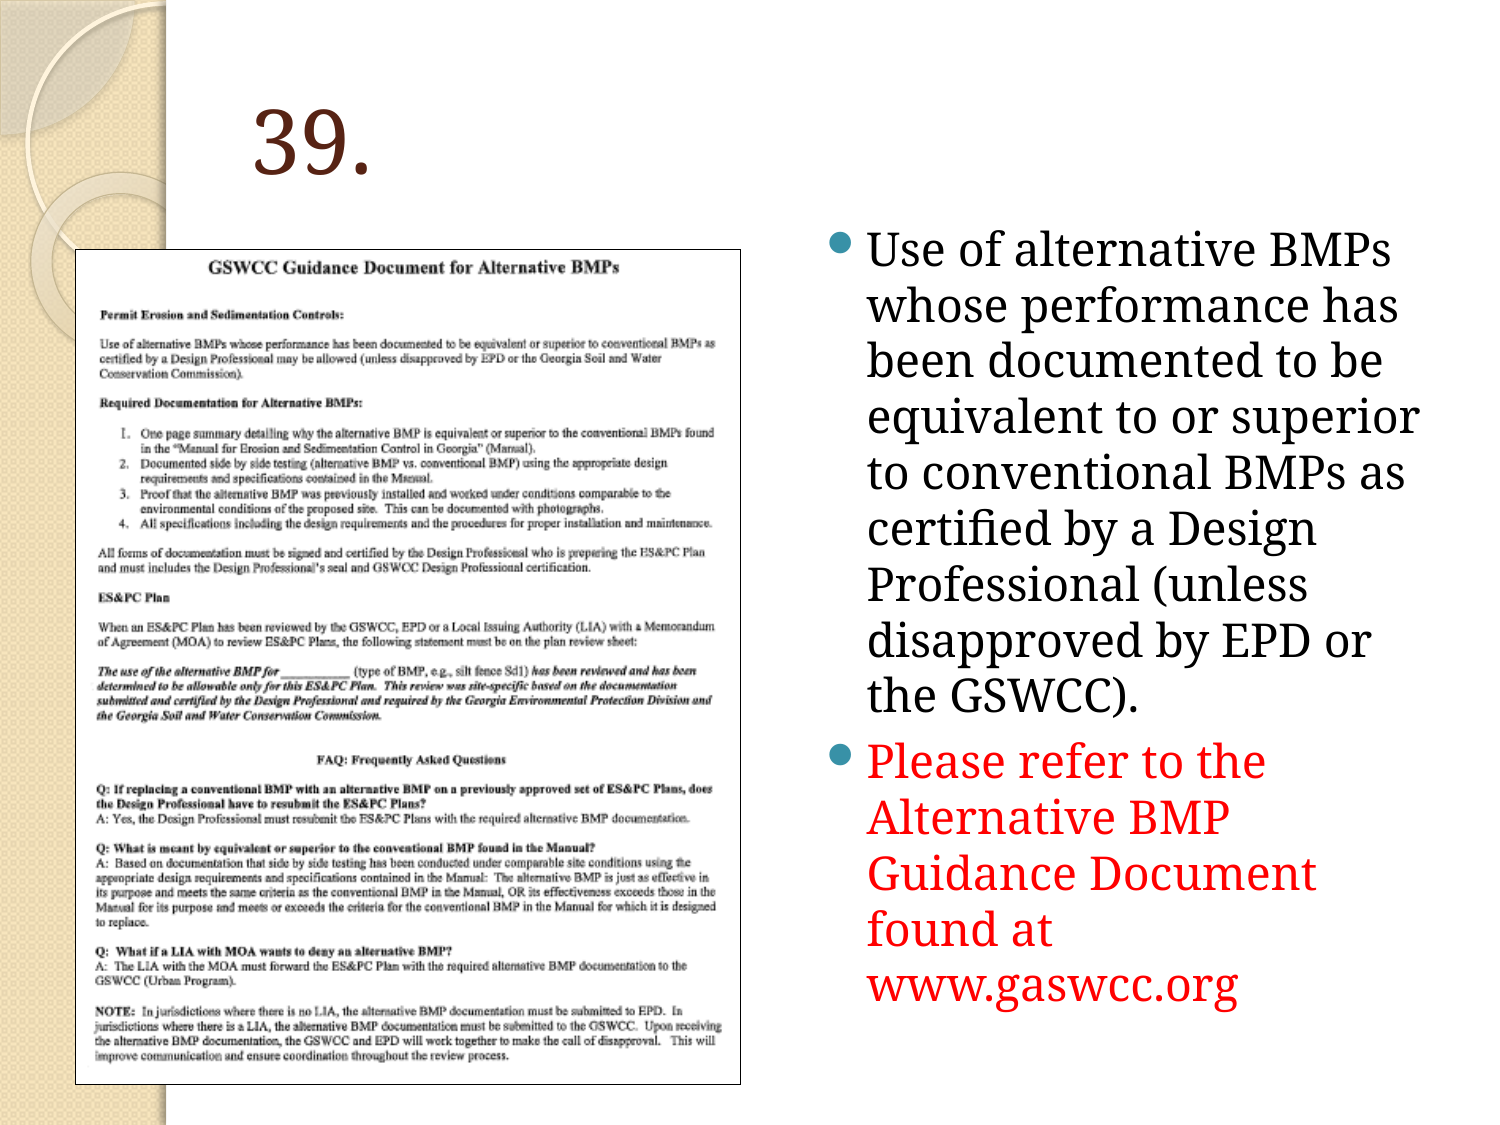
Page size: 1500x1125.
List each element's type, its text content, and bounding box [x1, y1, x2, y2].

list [74, 249, 741, 1085]
list Use of alternative BMPs whose performance has been documented to be equivalent to or superior to conventional BMPs as certified by a Design Professional (unless disapproved by EPD or the GSWCC). Please refer to the Alternative BMP Guidance Document found at www.gaswcc.org [800, 212, 1438, 1075]
title 39. [235, 45, 1466, 233]
